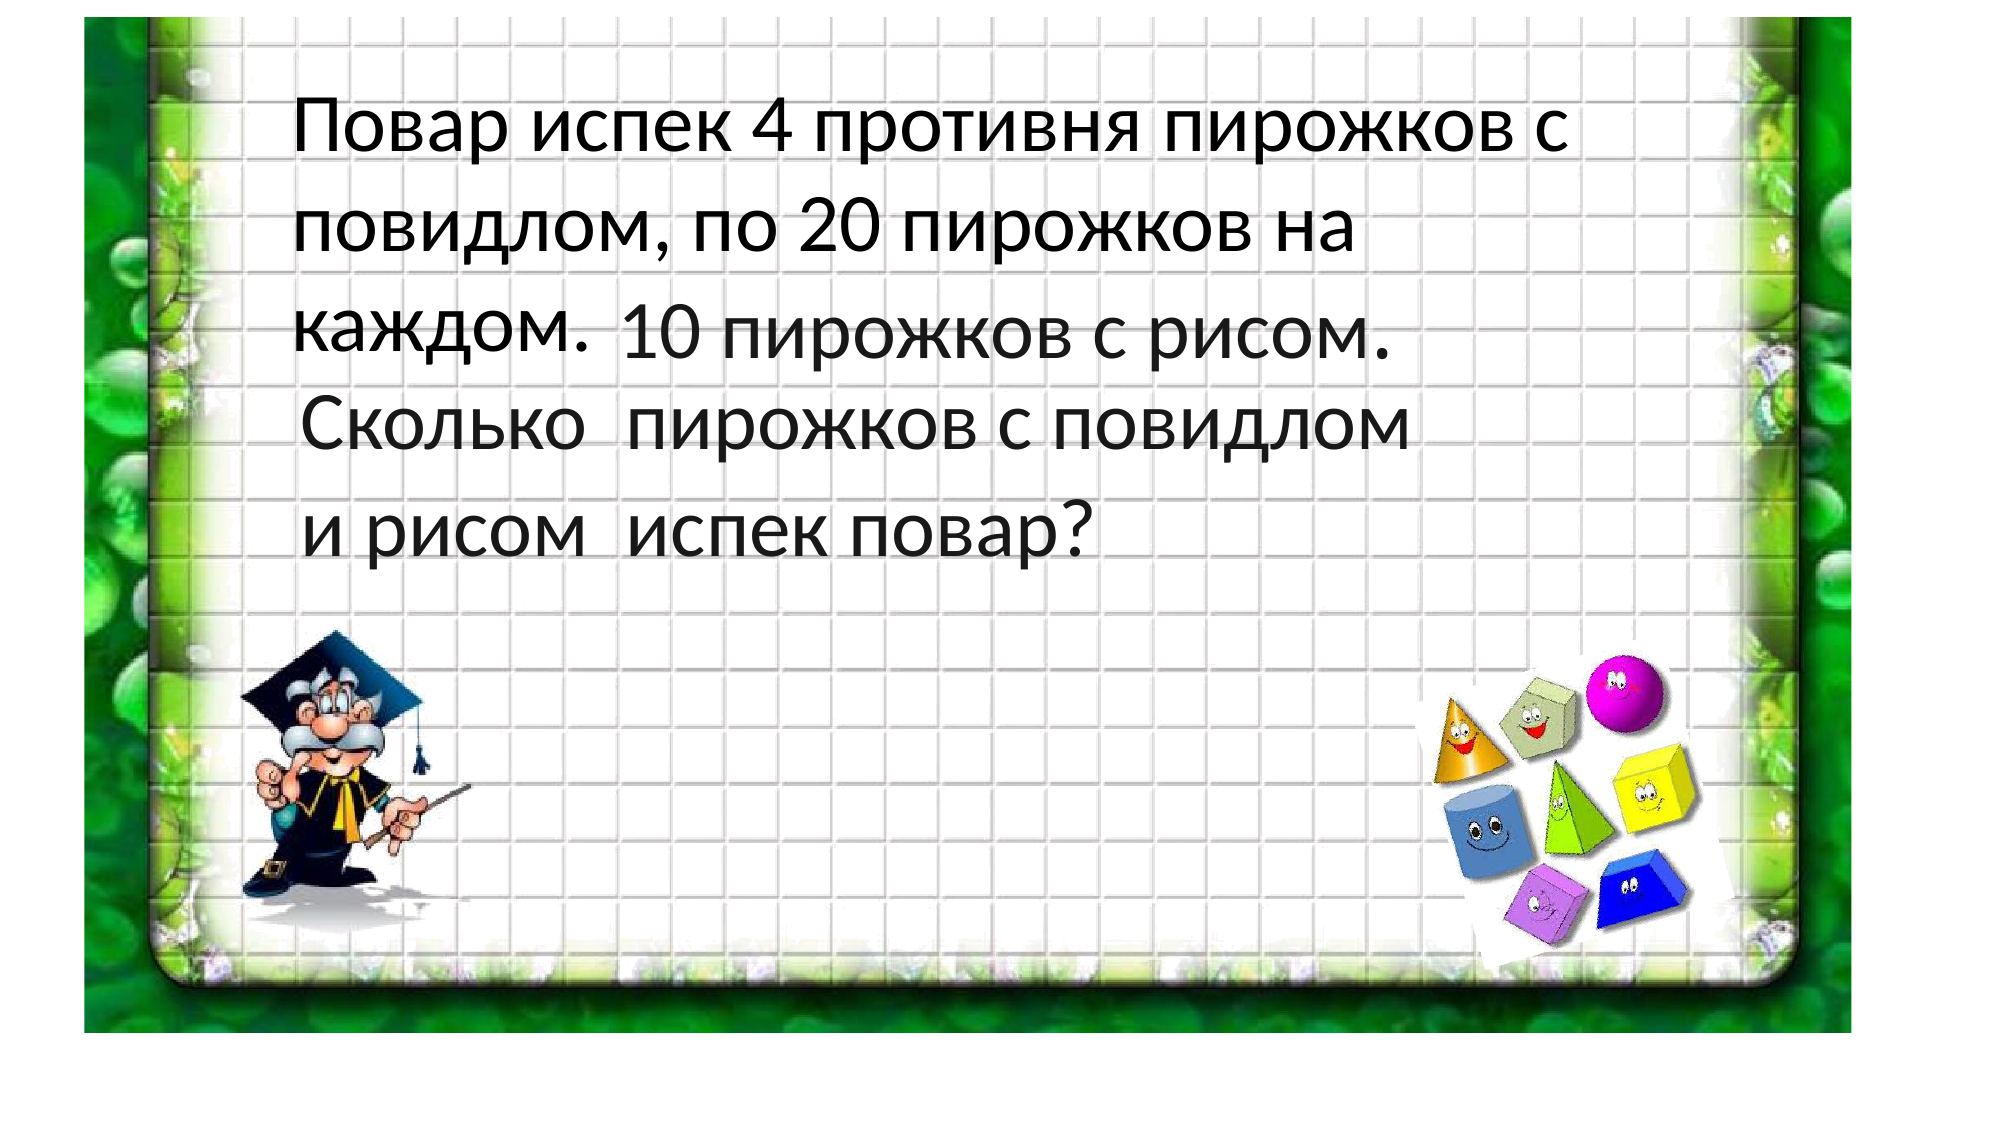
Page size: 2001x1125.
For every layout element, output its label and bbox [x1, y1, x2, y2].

picture [84, 17, 1852, 1033]
